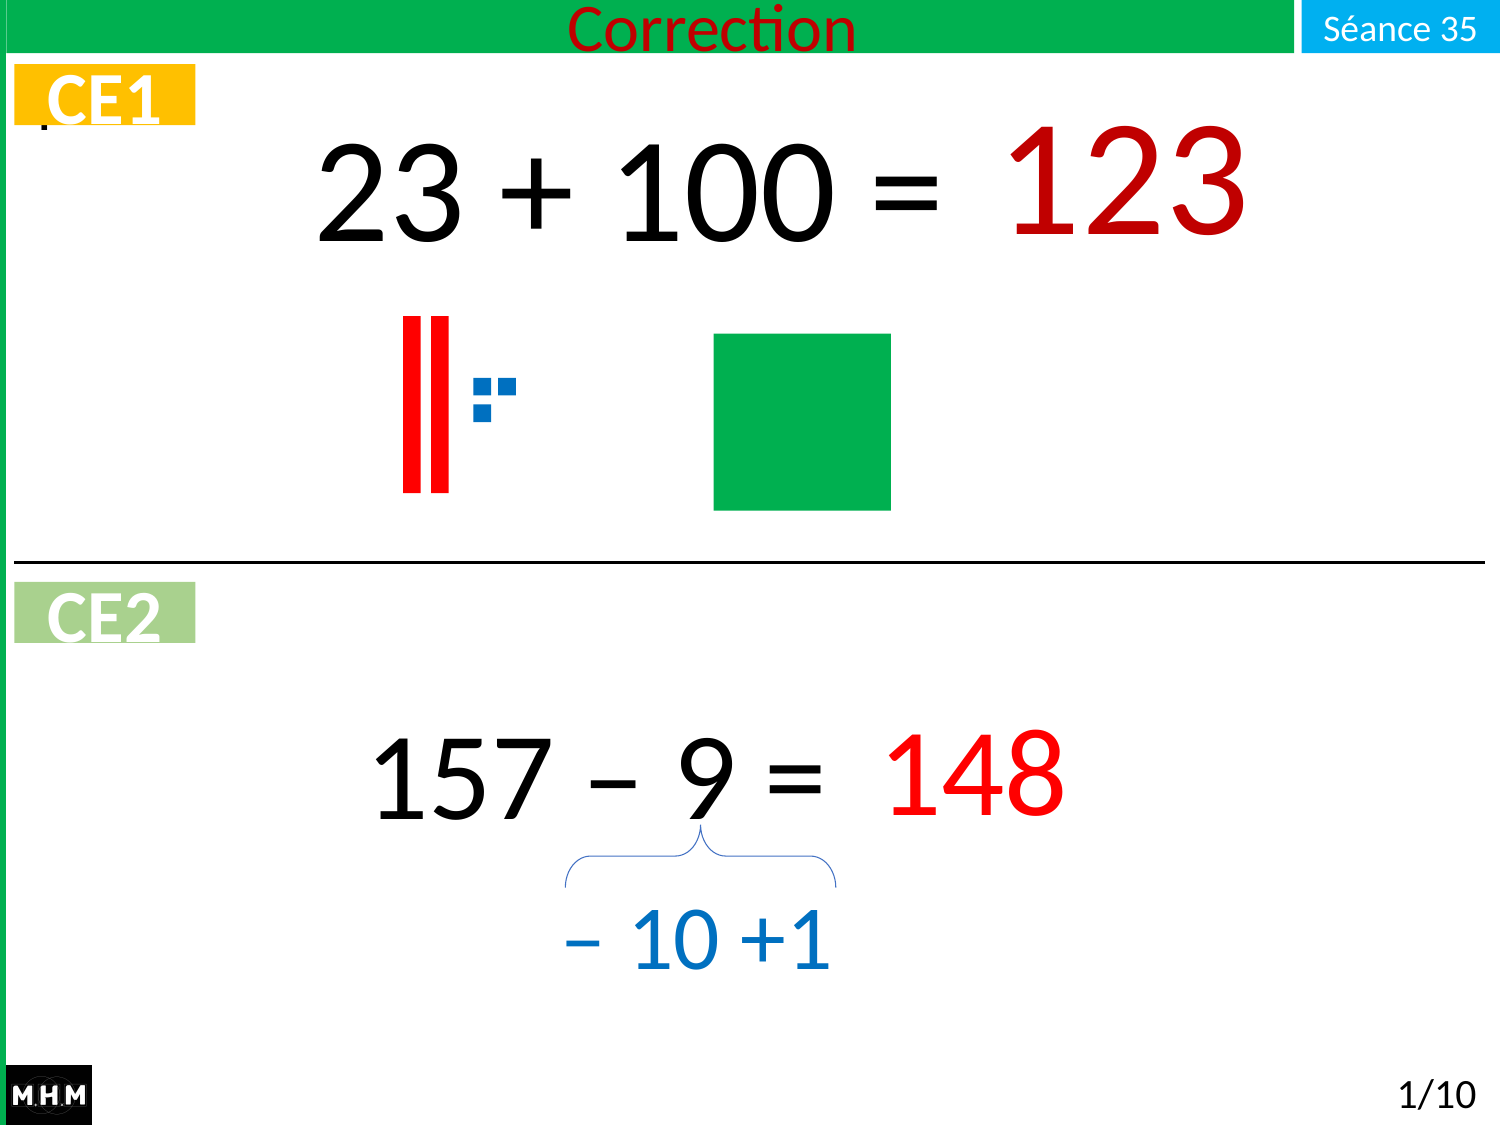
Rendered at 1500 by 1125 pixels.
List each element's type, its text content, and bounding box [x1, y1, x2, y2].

text_box [713, 333, 892, 512]
text_box 23 + 100 = … [299, 84, 1168, 279]
text_box 157 – 9 = [350, 686, 1150, 852]
picture [6, 1065, 92, 1125]
text_box [564, 824, 837, 888]
text_box – 10 +1 [546, 871, 1346, 996]
text_box CE1 [13, 63, 196, 126]
text_box [472, 403, 492, 423]
list 1/10 [1373, 1064, 1500, 1125]
text_box [402, 315, 422, 494]
text_box [430, 315, 450, 494]
text_box [497, 377, 517, 397]
text_box 123 [961, 60, 1287, 275]
text_box [472, 377, 492, 397]
title Correction [552, 0, 1500, 74]
text_box 148 [843, 682, 1104, 848]
text_box CE2 [13, 581, 196, 644]
